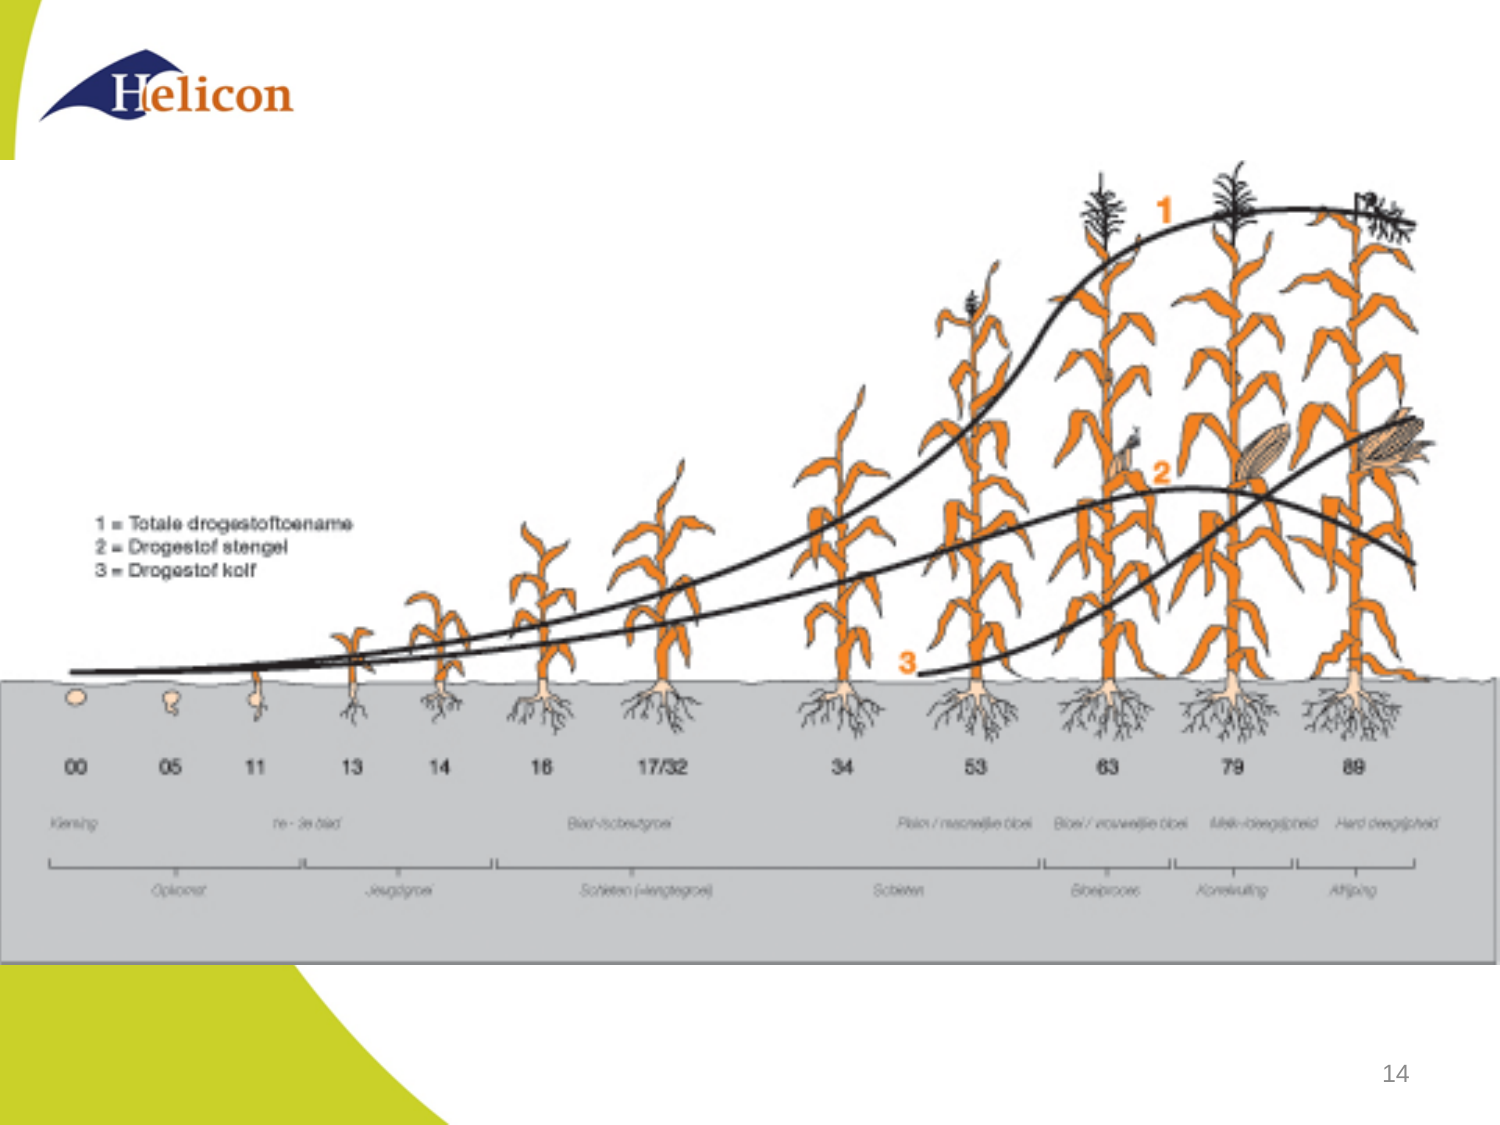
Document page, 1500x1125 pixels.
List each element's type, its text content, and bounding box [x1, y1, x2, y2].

picture [0, 0, 1500, 1125]
slide_number 14 [1074, 1042, 1425, 1103]
